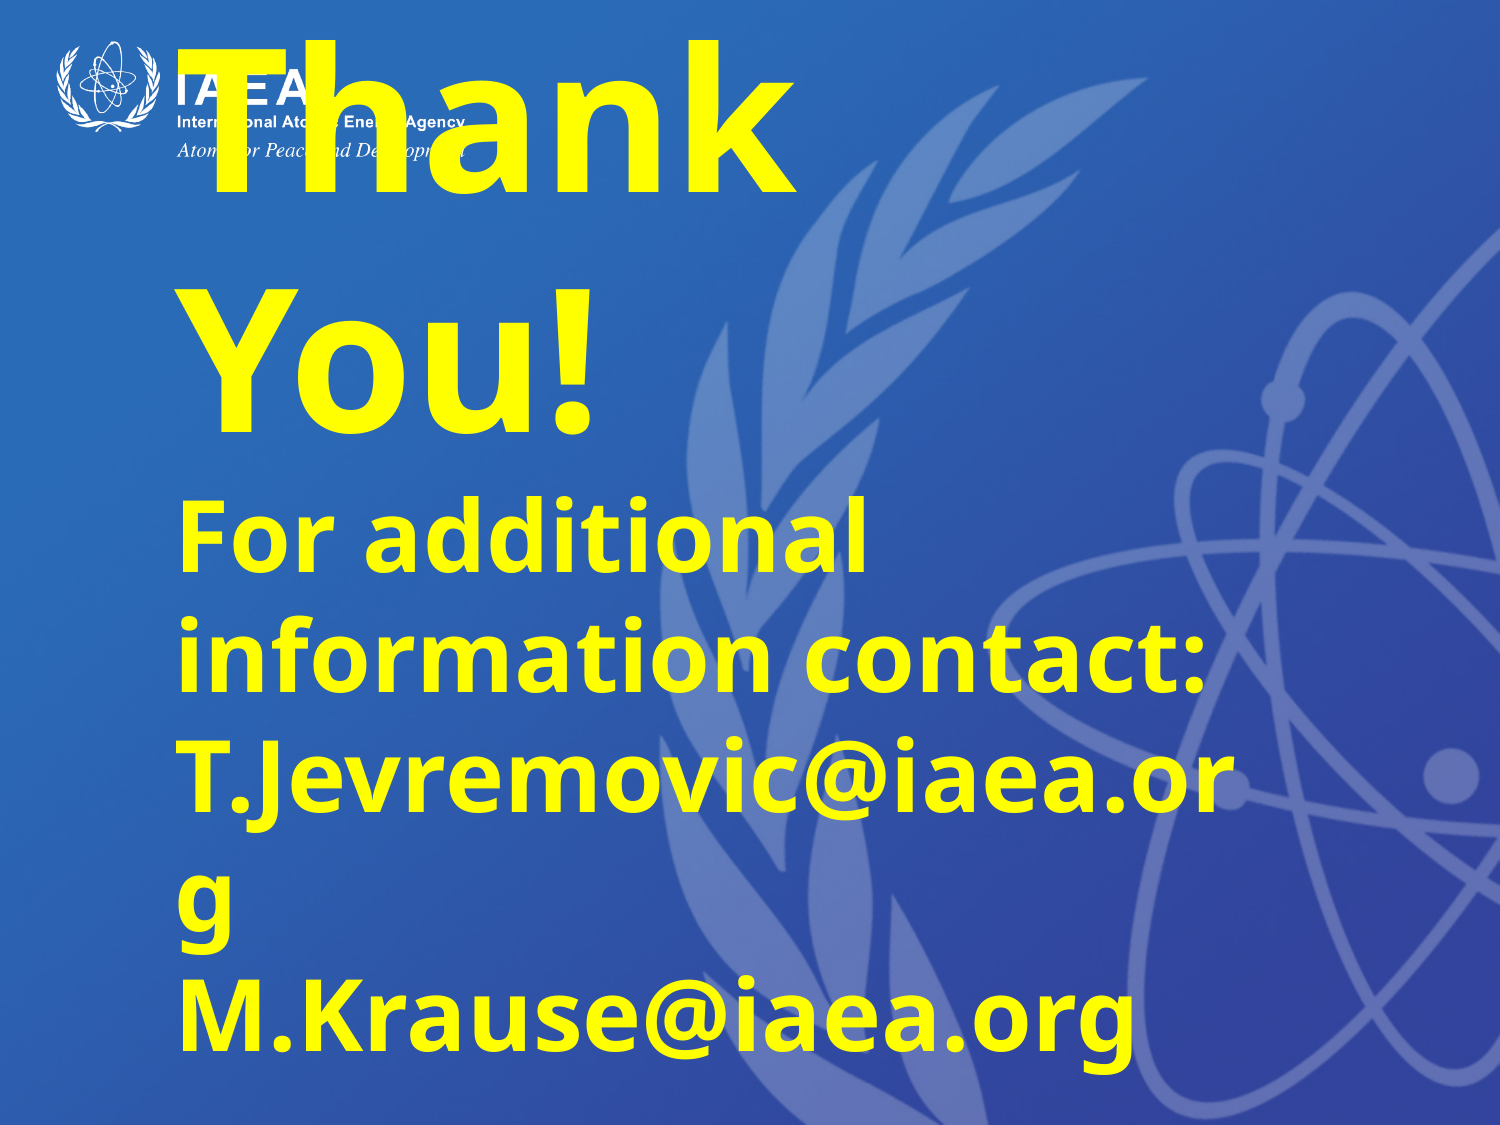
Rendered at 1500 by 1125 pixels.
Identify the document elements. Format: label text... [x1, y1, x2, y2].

title Thank You! For additional information contact: T.Jevremovic@iaea.org M.Krause@iaea.org [159, 278, 1258, 905]
picture [0, 0, 1500, 1125]
